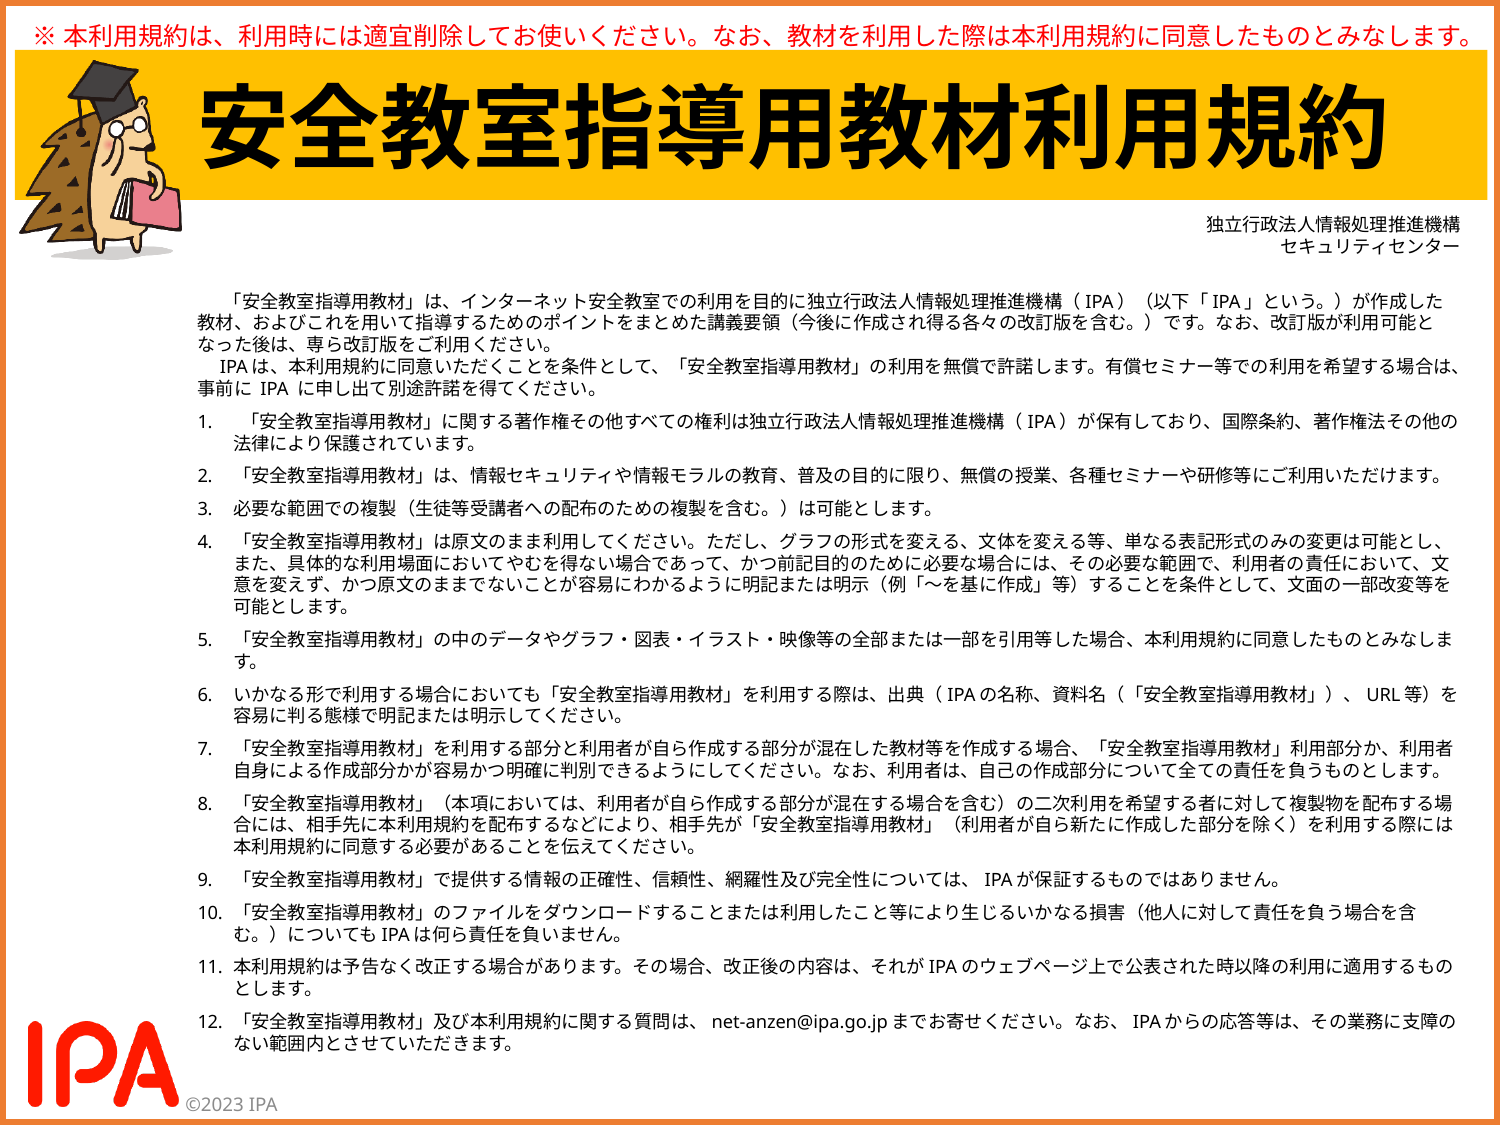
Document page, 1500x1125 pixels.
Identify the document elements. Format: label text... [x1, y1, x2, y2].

picture [28, 1021, 179, 1107]
list 独立行政法人情報処理推進機構 セキュリティセンター 「安全教室指導用教材」は、インターネット安全教室での利用を目的に独立行政法人情報処理推進機構（IPA）（以下「IPA」という。）が作成した教材、およびこれを用いて指導するためのポイントをまとめた講義要領（今後に作成され得る各々の改訂版を含む。）です。なお、改訂版が利用可能となった後は、専ら改訂版をご利用ください。 IPAは、本利用規約に同意いただくことを条件として、「安全教室指導用教材」の利用を無償で許諾します。有償セミナー等での利用を希望する場合は、事前に IPA に申し出て別途許諾を得てください。 「安全教室指導用教材」に関する著作権その他すべての権利は独立行政法人情報処理推進機構（IPA）が保有しており、国際条約、著作権法その他の法律により保護されています。 「安全教室指導用教材」は、情報セキュリティや情報モラルの教育、普及の目的に限り、無償の授業、各種セミナーや研修等にご利用いただけます。 必要な範囲での複製（生徒等受講者への配布のための複製を含む。）は可能とします。 「安全教室指導用教材」は原文のまま利用してください。ただし、グラフの形式を変える、文体を変える等、単なる表記形式のみの変更は可能とし、また、具体的な利用場面においてやむを得ない場合であって、かつ前記目的のために必要な場合には、その必要な範囲で、利用者の責任において、文意を変えず、かつ原文のままでないことが容易にわかるように明記または明示（例「～を基に作成」等）することを条件として、文面の一部改変等を可能とします。 「安全教室指導用教材」の中のデータやグラフ・図表・イラスト・映像等の全部または一部を引用等した場合、本利用規約に同意したものとみなします。 いかなる形で利用する場合においても「安全教室指導用教材」を利用する際は、出典（IPAの名称、資料名（「安全教室指導用教材」）、URL等）を容易に判る態様で明記または明示してください。 「安全教室指導用教材」を利用する部分と利用者が自ら作成する部分が混在した教材等を作成する場合、「安全教室指導用教材」利用部分か、利用者自身による作成部分かが容易かつ明確に判別できるようにしてください。なお、利用者は、自己の作成部分について全ての責任を負うものとします。 「安全教室指導用教材」（本項においては、利用者が自ら作成する部分が混在する場合を含む）の二次利用を希望する者に対して複製物を配布する場合には、相手先に本利用規約を配布するなどにより、相手先が「安全教室指導用教材」（利用者が自ら新たに作成した部分を除く）を利用する際には本利用規約に同意する必要があることを伝えてください。 「安全教室指導用教材」で提供する情報の正確性、信頼性、網羅性及び完全性については、IPAが保証するものではありません。 「安全教室指導用教材」のファイルをダウンロードすることまたは利用したこと等により生じるいかなる損害（他人に対して責任を負う場合を含む。）についてもIPAは何ら責任を負いません。 本利用規約は予告なく改正する場合があります。その場合、改正後の内容は、それがIPAのウェブページ上で公表された時以降の利用に適用するものとします。 「安全教室指導用教材」及び本利用規約に関する質問は、net-anzen@ipa.go.jpまでお寄せください。なお、IPAからの応答等は、その業務に支障のない範囲内とさせていただきます。 [182, 206, 1477, 1092]
picture [19, 60, 182, 260]
title 安全教室指導用教材利用規約 [182, 73, 1488, 190]
text_box ※本利用規約は、利用時には適宜削除してお使いください。なお、教材を利用した際は本利用規約に同意したものとみなします。 [18, 13, 1477, 59]
